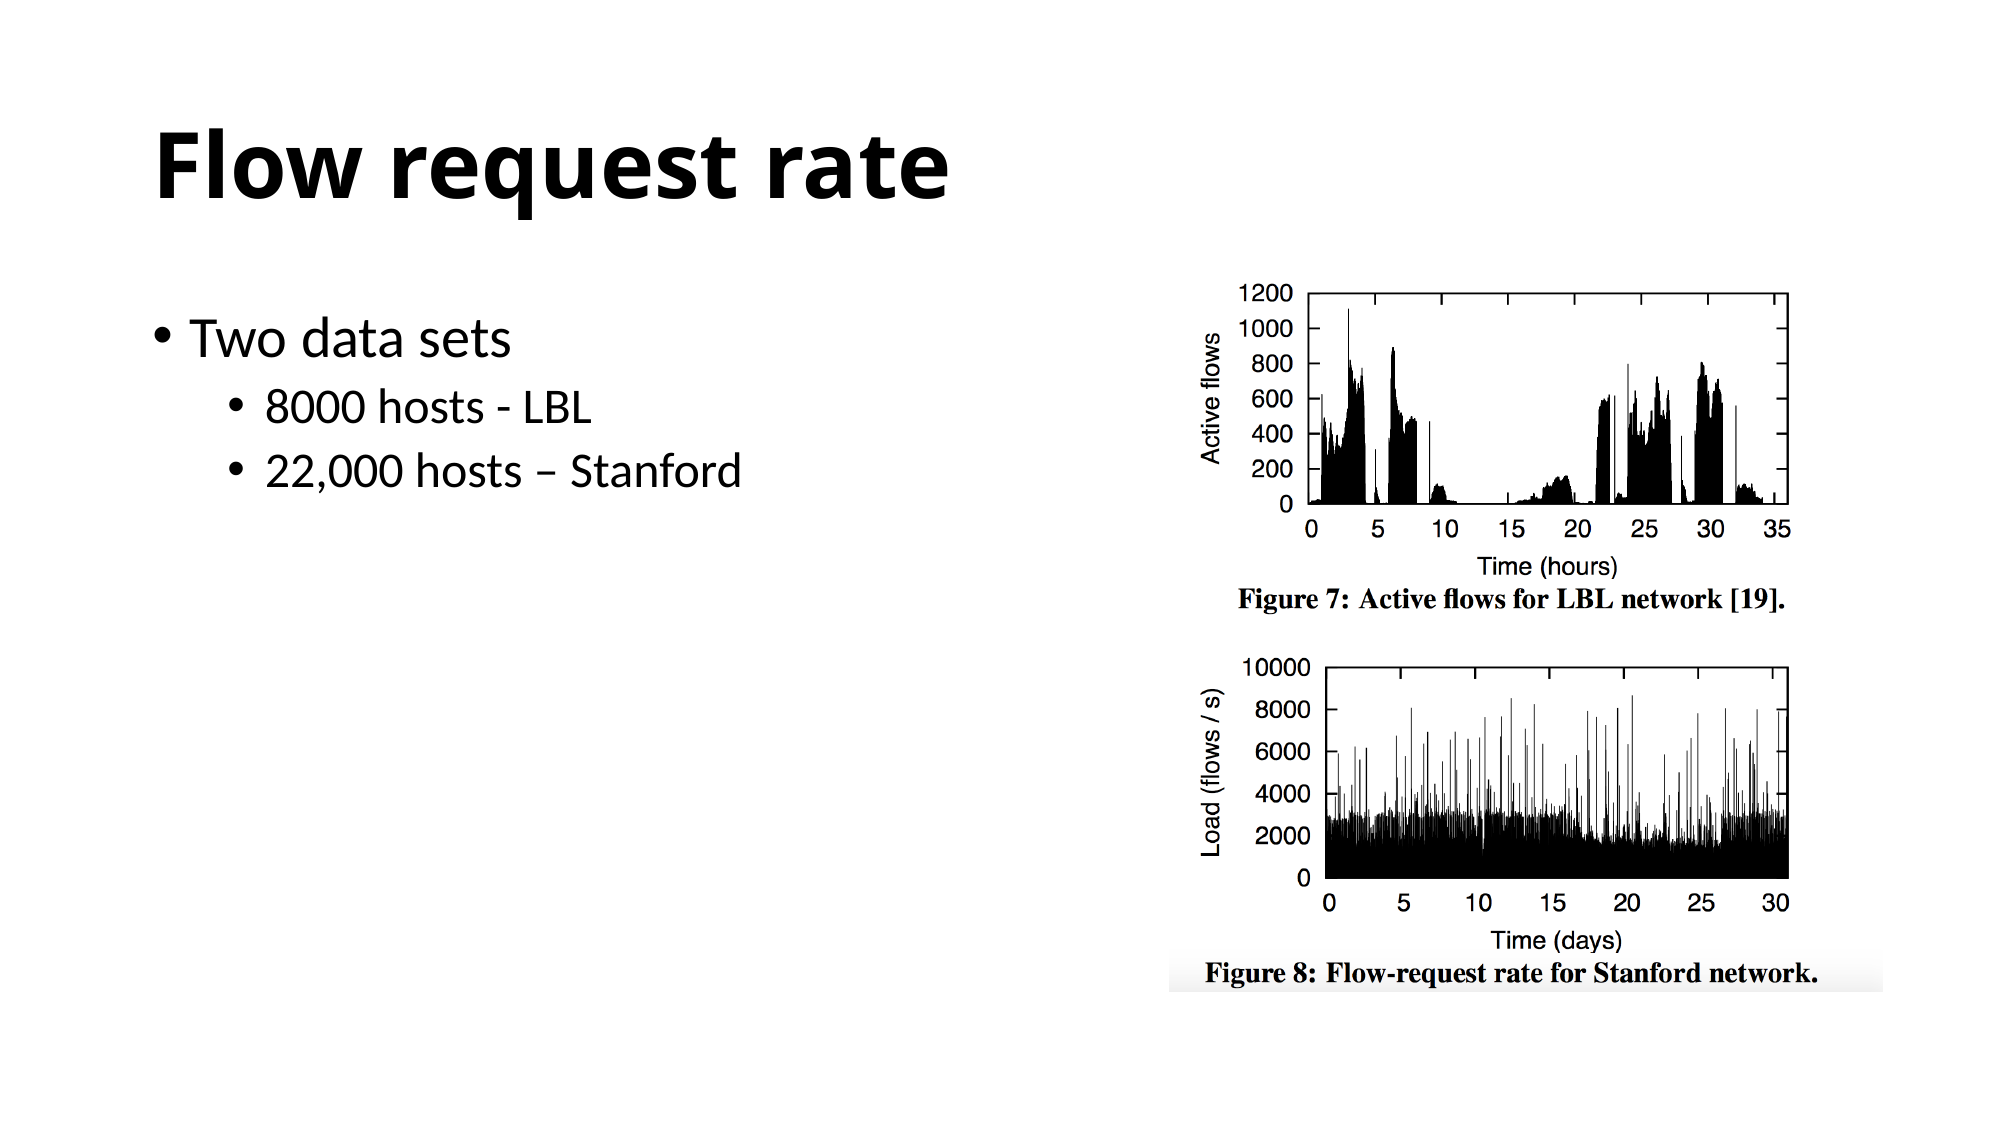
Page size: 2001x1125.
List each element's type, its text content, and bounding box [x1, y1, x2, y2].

title Flow request rate [137, 59, 1863, 278]
text_box Two data sets 8000 hosts - LBL 22,000 hosts – Stanford [137, 299, 1129, 1014]
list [1169, 277, 1883, 992]
